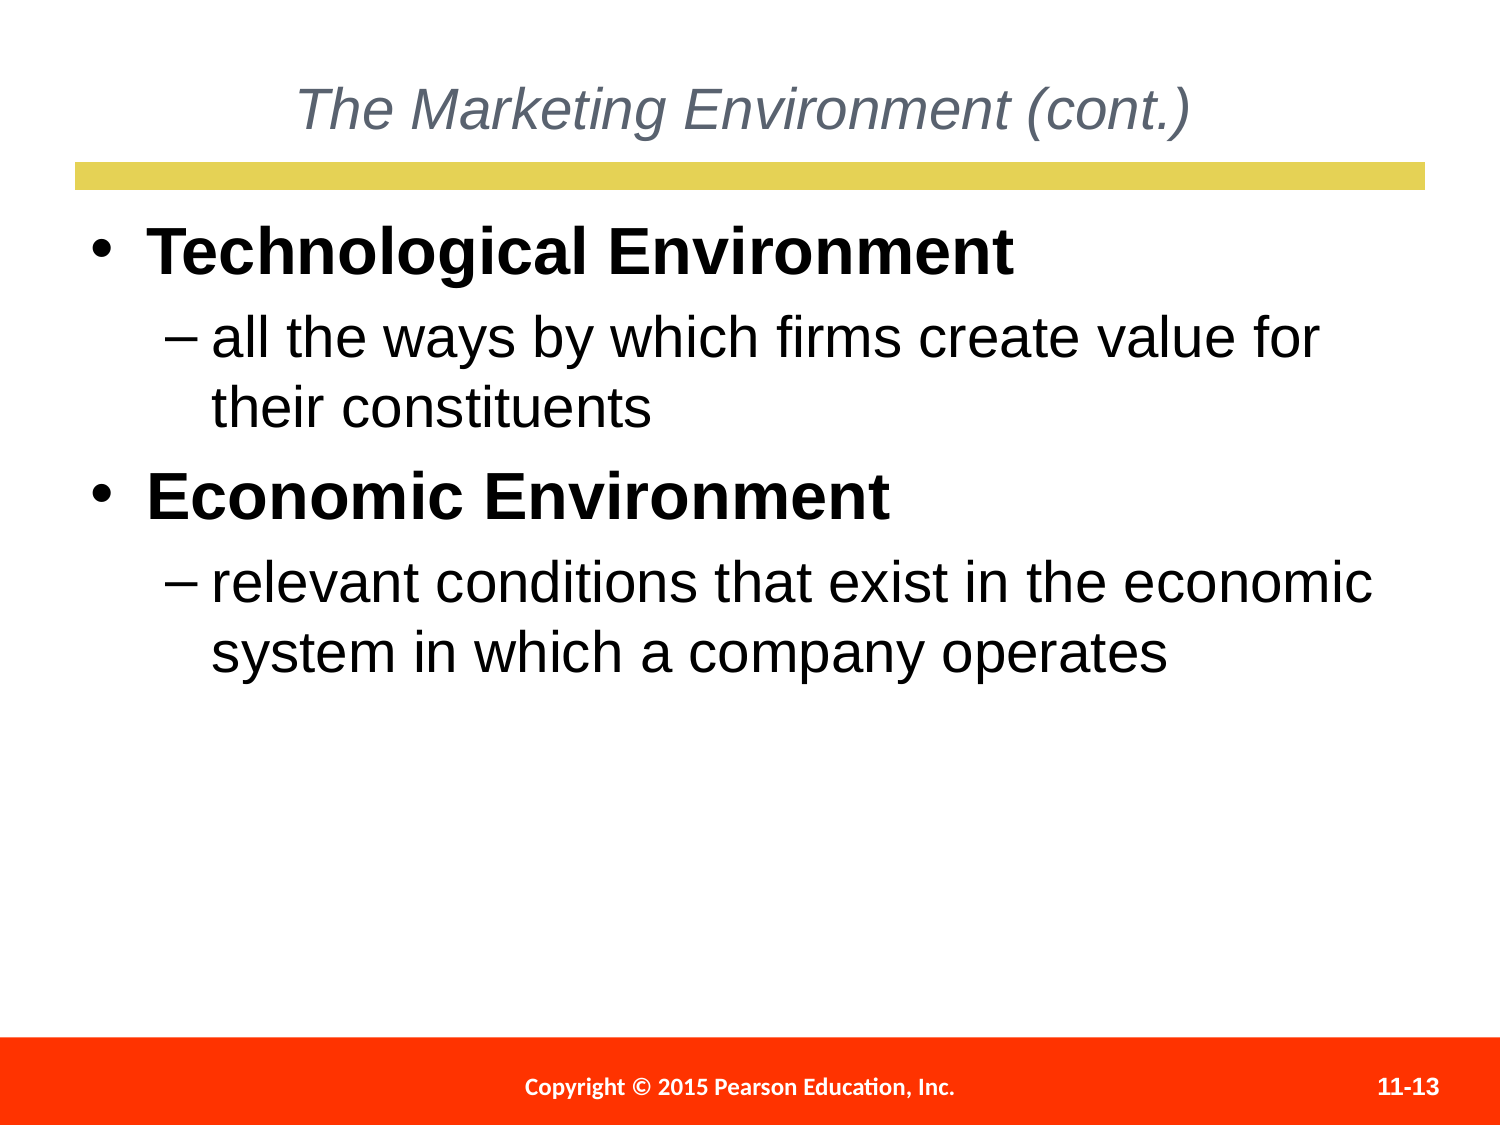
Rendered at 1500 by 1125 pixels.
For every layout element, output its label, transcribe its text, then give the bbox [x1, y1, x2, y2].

title The Marketing Environment (cont.) [49, 12, 1438, 201]
list Technological Environment all the ways by which firms create value for their constituents Economic Environment relevant conditions that exist in the economic system in which a company operates [74, 199, 1426, 1006]
